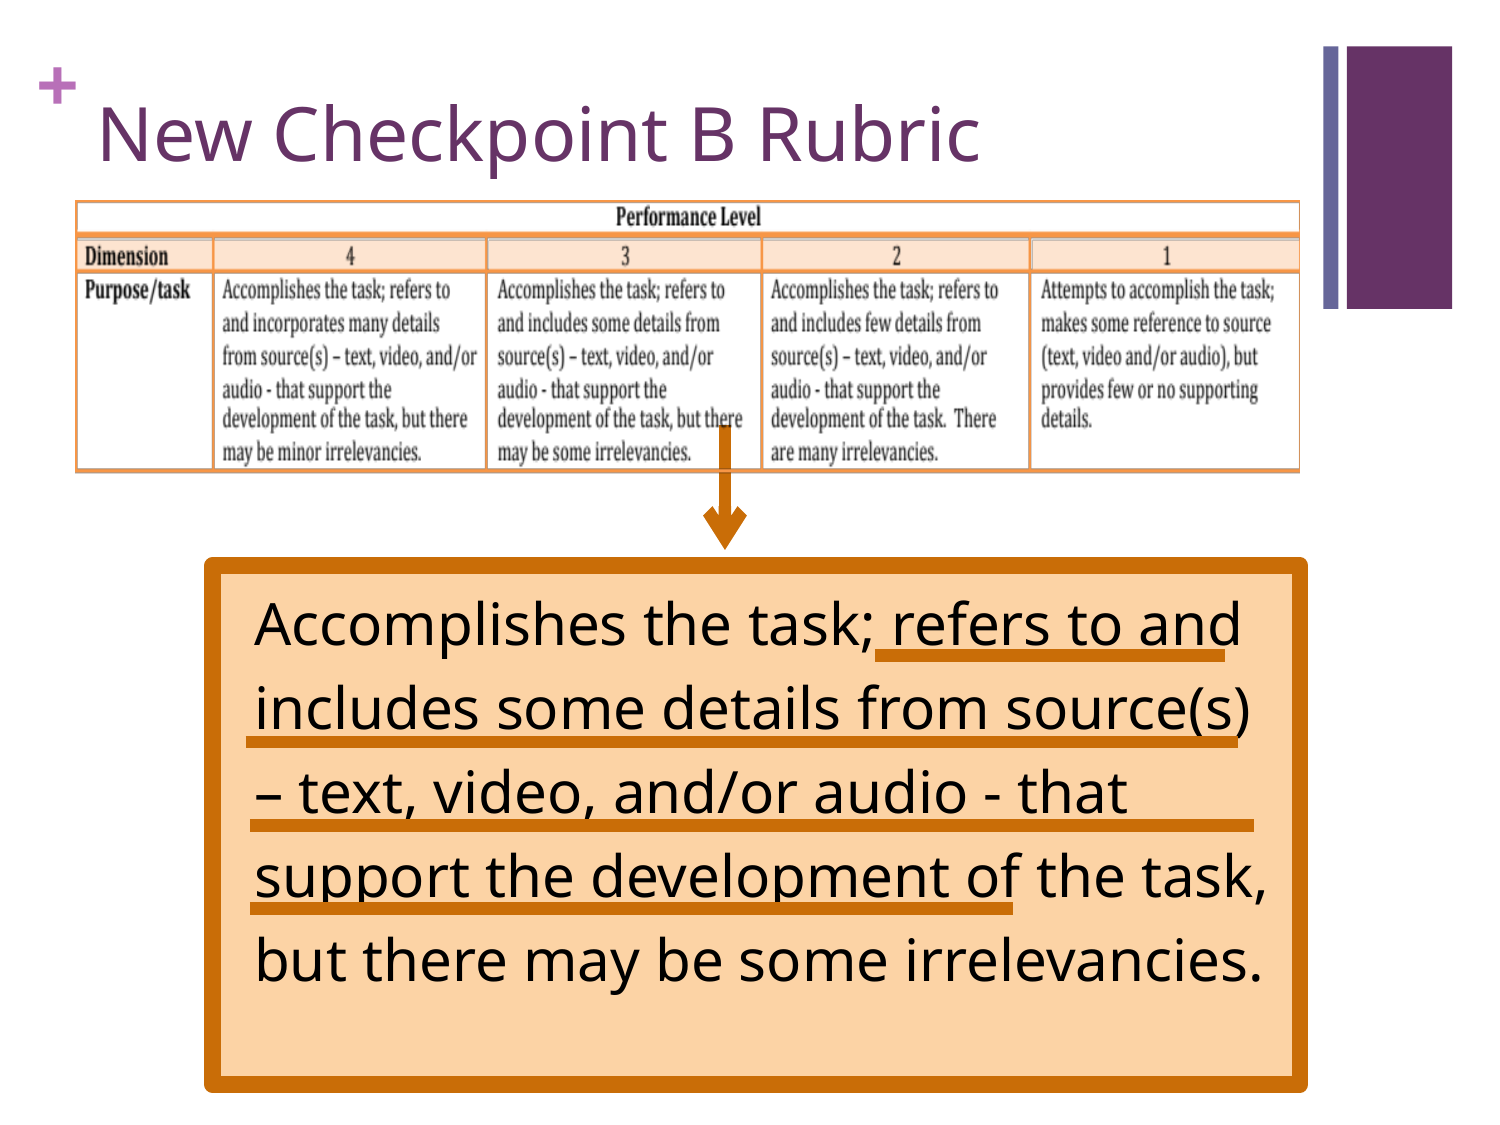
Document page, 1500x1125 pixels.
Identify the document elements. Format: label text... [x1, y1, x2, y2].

text_box Accomplishes the task; refers to and includes some details from source(s) – text, video, and/or audio - that support the development of the task, but there may be some irrelevancies. [212, 565, 1300, 1085]
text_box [245, 654, 1255, 910]
title New Checkpoint B Rubric [81, 79, 1322, 263]
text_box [74, 199, 1301, 538]
